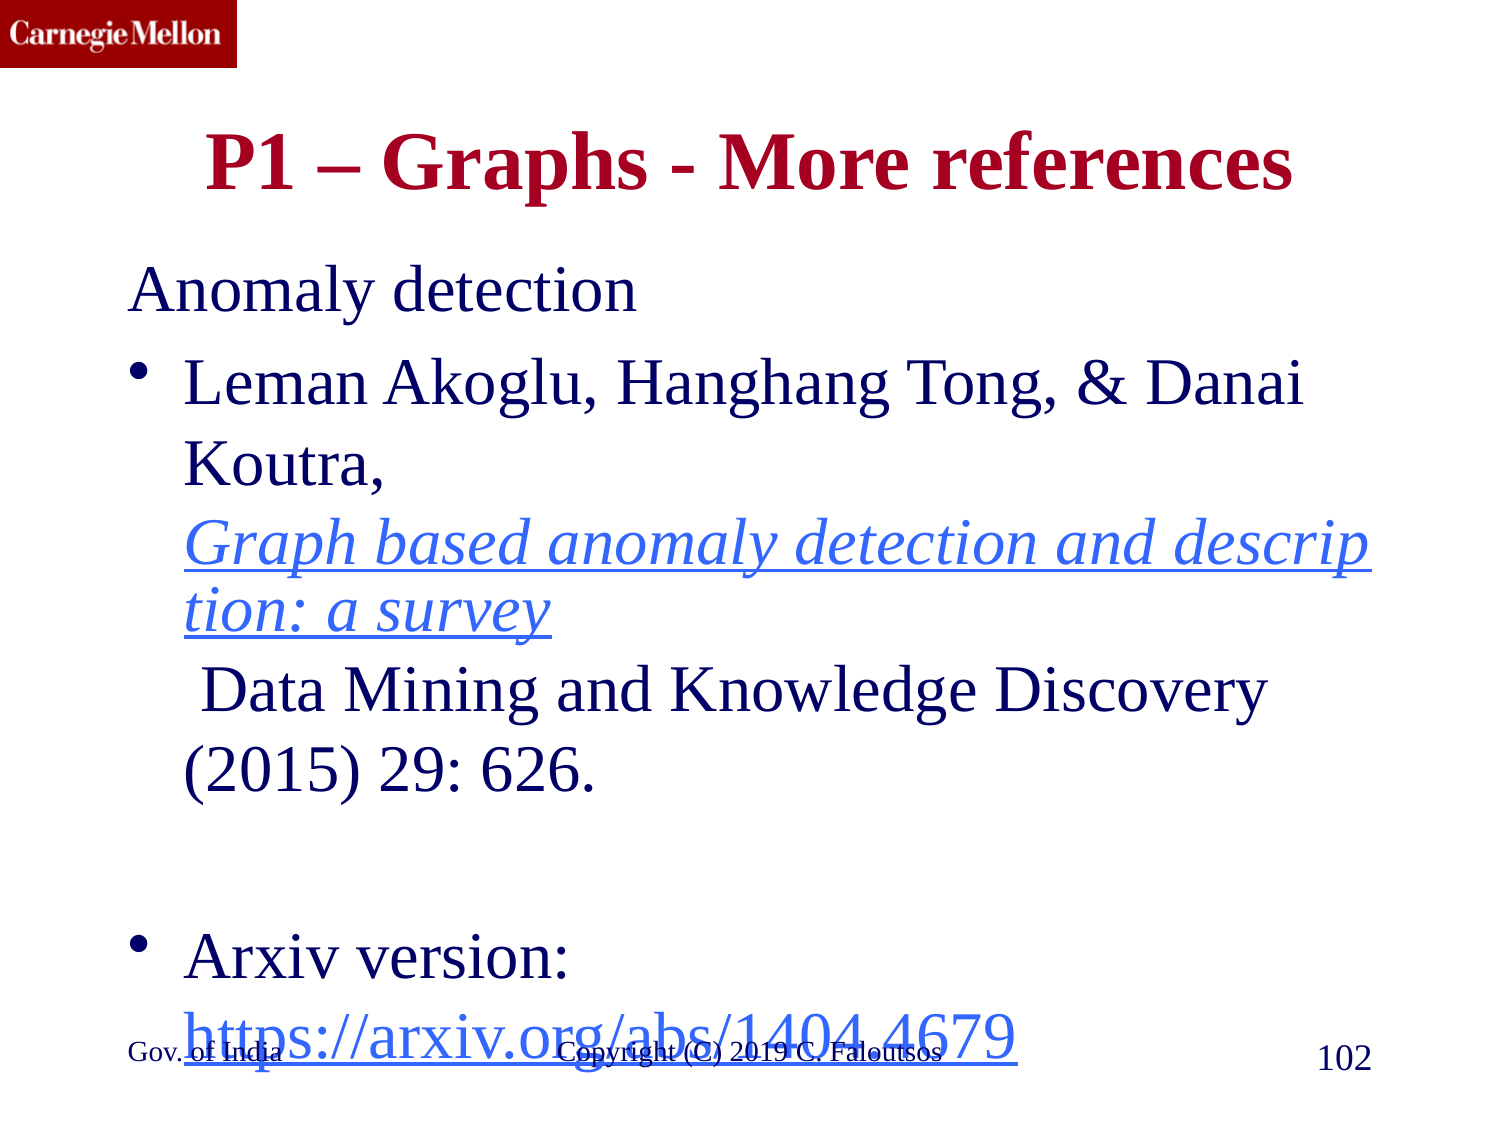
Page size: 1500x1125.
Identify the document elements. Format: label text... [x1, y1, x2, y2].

slide_number 102 [1074, 1024, 1388, 1101]
footer Copyright (C) 2019 C. Faloutsos [512, 1024, 988, 1101]
picture [0, 0, 237, 68]
list Anomaly detection Leman Akoglu, Hanghang Tong, & Danai Koutra, Graph based anomaly detection and description: a survey Data Mining and Knowledge Discovery (2015) 29: 626. Arxiv version: https://arxiv.org/abs/1404.4679 [112, 237, 1388, 1001]
title P1 – Graphs - More references [112, 99, 1388, 213]
slide_number Gov. of India [112, 1024, 426, 1101]
